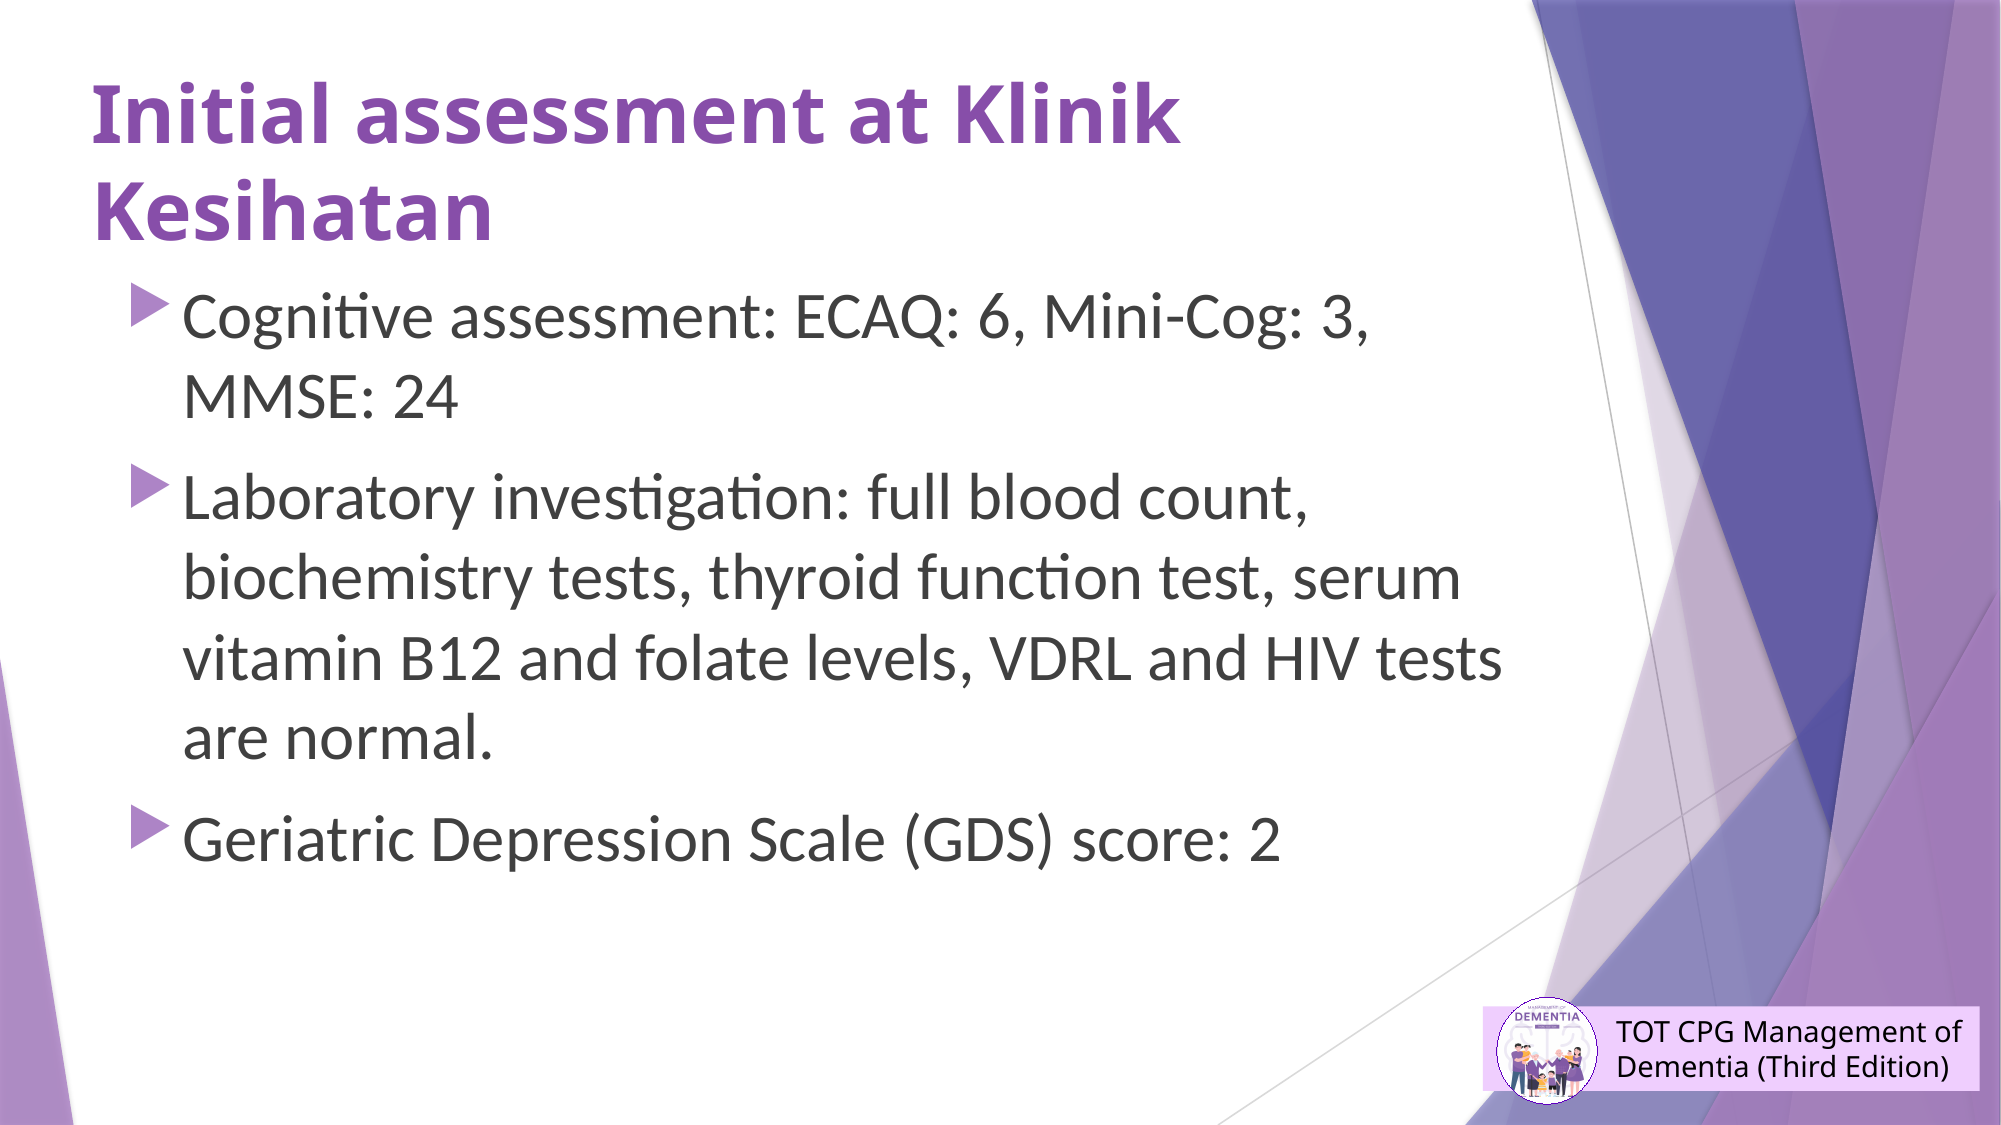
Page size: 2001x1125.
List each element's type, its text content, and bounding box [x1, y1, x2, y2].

list Cognitive assessment: ECAQ: 6, Mini-Cog: 3, MMSE: 24 Laboratory investigation: full blood count, biochemistry tests, thyroid function test, serum vitamin B12 and folate levels, VDRL and HIV tests are normal. Geriatric Depression Scale (GDS) score: 2 [111, 264, 1583, 1034]
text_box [1482, 996, 1981, 1105]
title Initial assessment at Klinik Kesihatan [76, 55, 1583, 265]
